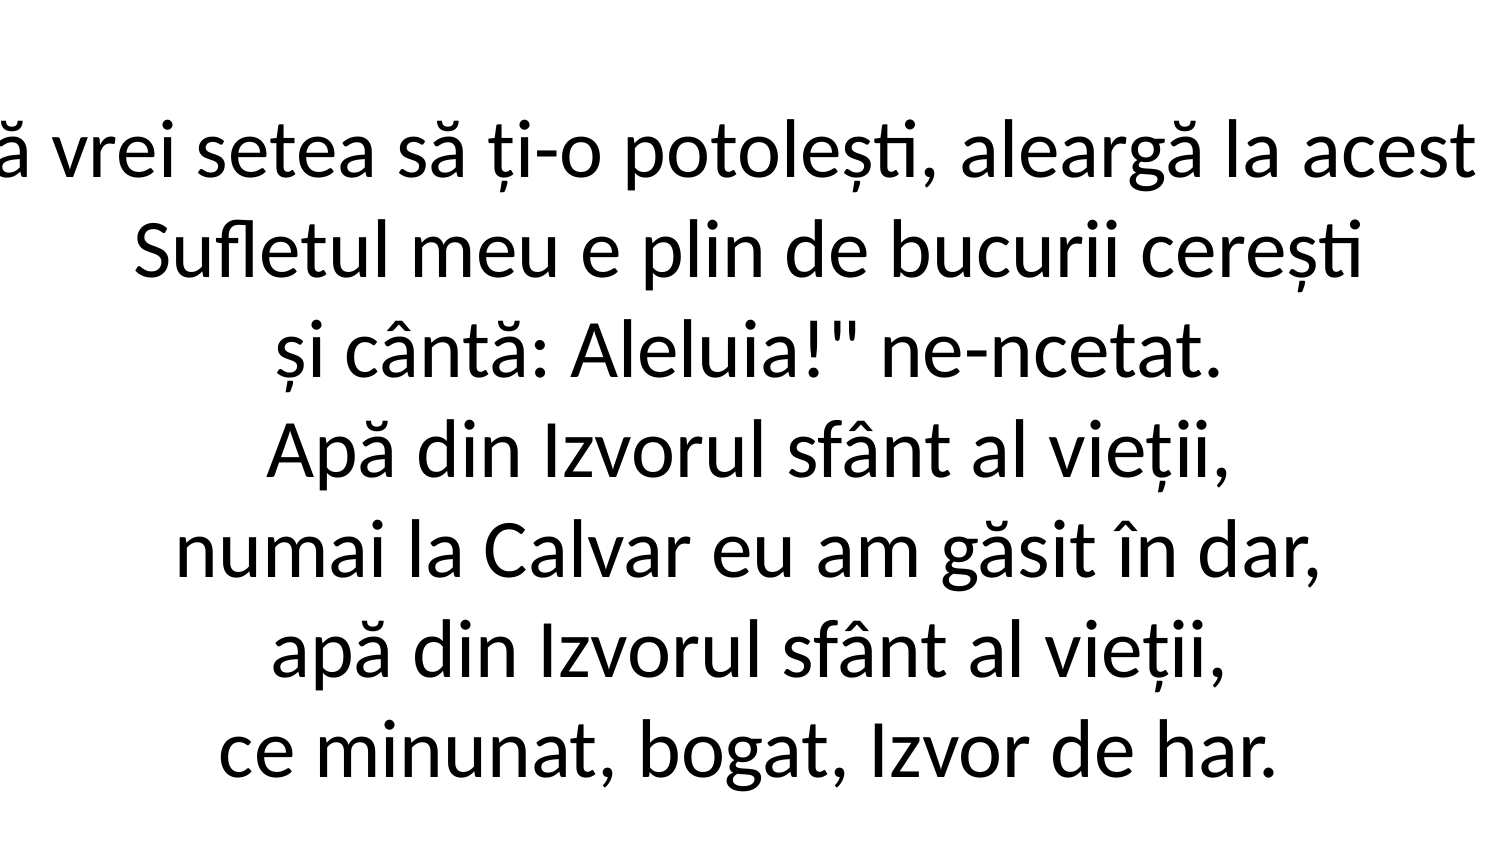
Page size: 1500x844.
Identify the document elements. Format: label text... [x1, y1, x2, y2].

text_box 2. Și tu, dacă vrei setea să ți-o potolești, aleargă la acest Izvor bogat. Sufletul meu e plin de bucurii cerești și cântă: Aleluia!" ne-ncetat. Apă din Izvorul sfânt al vieții, numai la Calvar eu am găsit în dar, apă din Izvorul sfânt al vieții, ce minunat, bogat, Izvor de har. [0, 42, 1500, 802]
